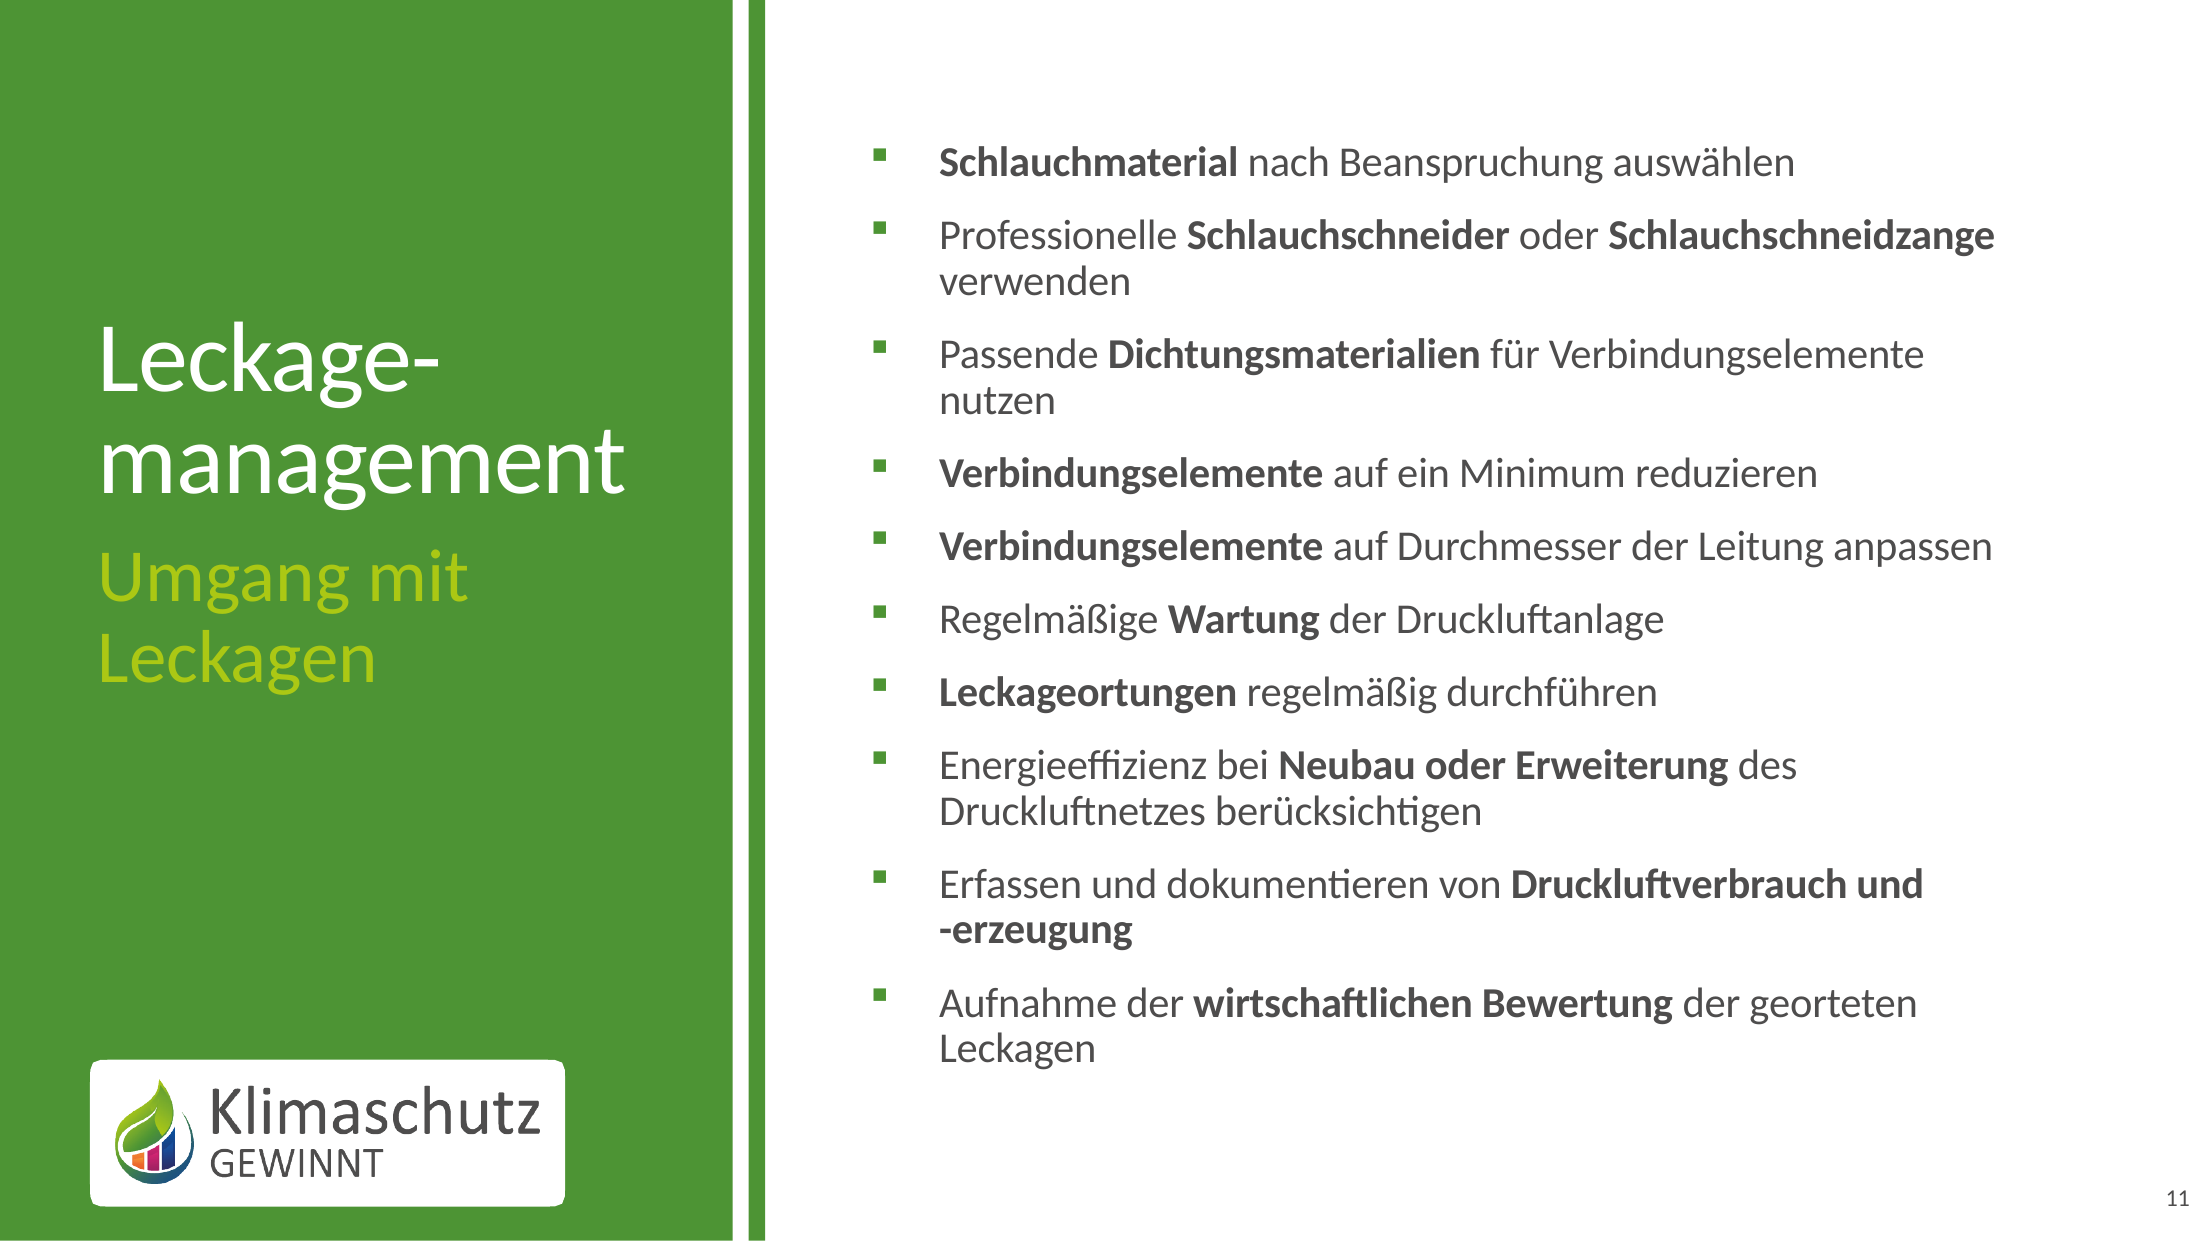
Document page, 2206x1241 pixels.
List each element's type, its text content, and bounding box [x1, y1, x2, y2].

picture [113, 1141, 543, 1190]
list Schlauchmaterial nach Beanspruchung auswählen Professionelle Schlauchschneider oder Schlauchschneidzange verwenden Passende Dichtungsmaterialien für Verbindungselemente nutzen Verbindungselemente auf ein Minimum reduzieren Verbindungselemente auf Durchmesser der Leitung anpassen Regelmäßige Wartung der Druckluftanlage Leckageortungen regelmäßig durchführen Energieeffizienz bei Neubau oder Erweiterung des Druckluftnetzes berücksichtigen Erfassen und dokumentieren von Druckluftverbrauch und -erzeugung Aufnahme der wirtschaftlichen Bewertung der georteten Leckagen [868, 132, 2043, 1084]
list Umgang mit Leckagen [82, 529, 662, 1141]
slide_number 11 [2040, 841, 2191, 1241]
title Leckage-management [82, 107, 662, 522]
